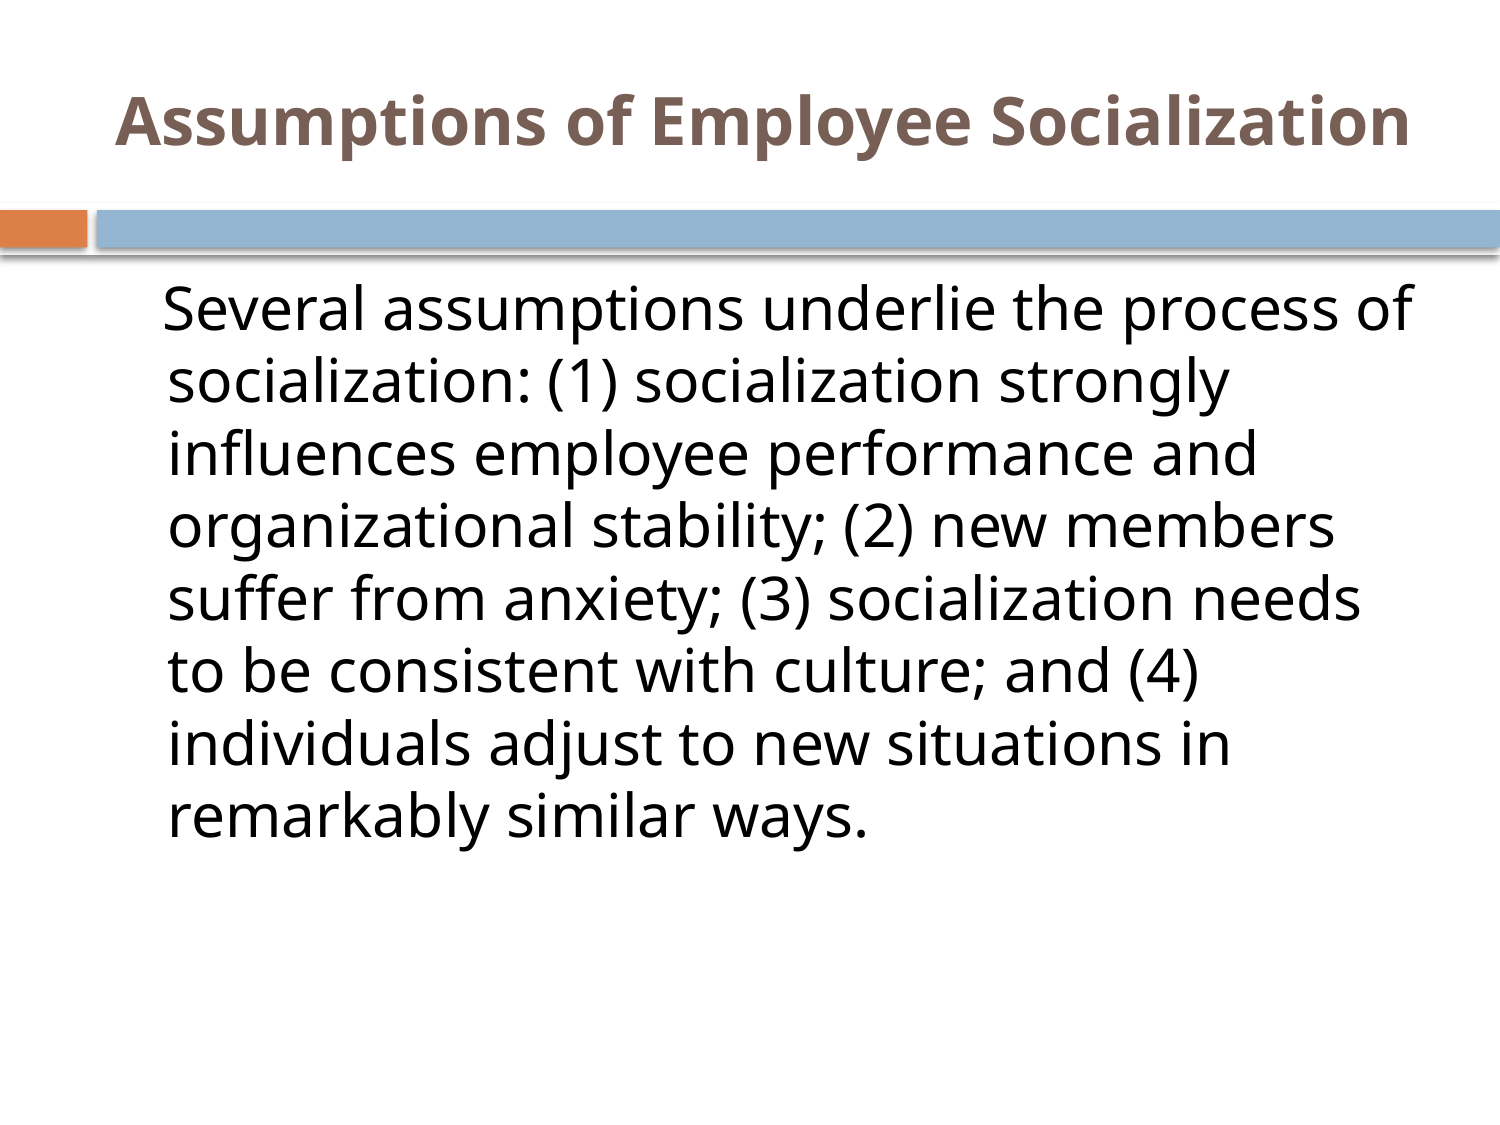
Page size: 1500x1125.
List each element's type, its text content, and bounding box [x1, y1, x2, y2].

list Several assumptions underlie the process of socialization: (1) socialization strongly influences employee performance and organizational stability; (2) new members suffer from anxiety; (3) socialization needs to be consistent with culture; and (4) individuals adjust to new situations in remarkably similar ways. [100, 262, 1438, 1000]
title Assumptions of Employee Socialization [100, 37, 1438, 200]
